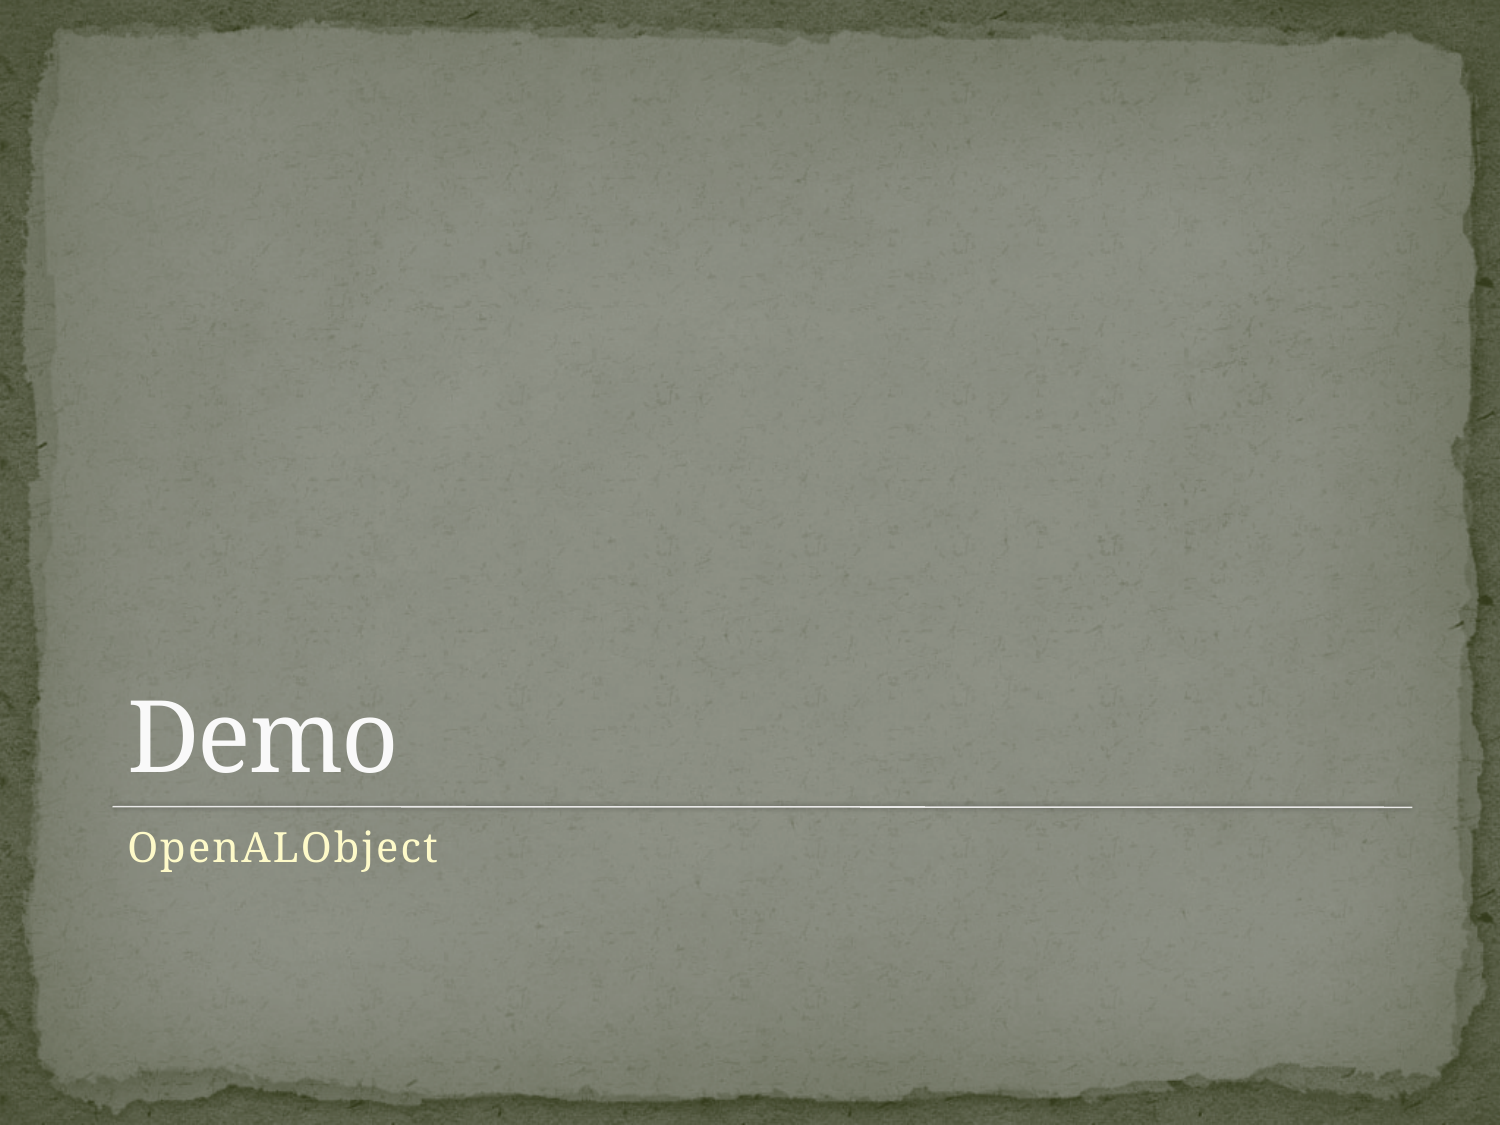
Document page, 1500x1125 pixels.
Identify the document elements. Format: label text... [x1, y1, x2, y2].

list OpenALObject [112, 813, 1413, 975]
title Demo [112, 574, 1413, 800]
